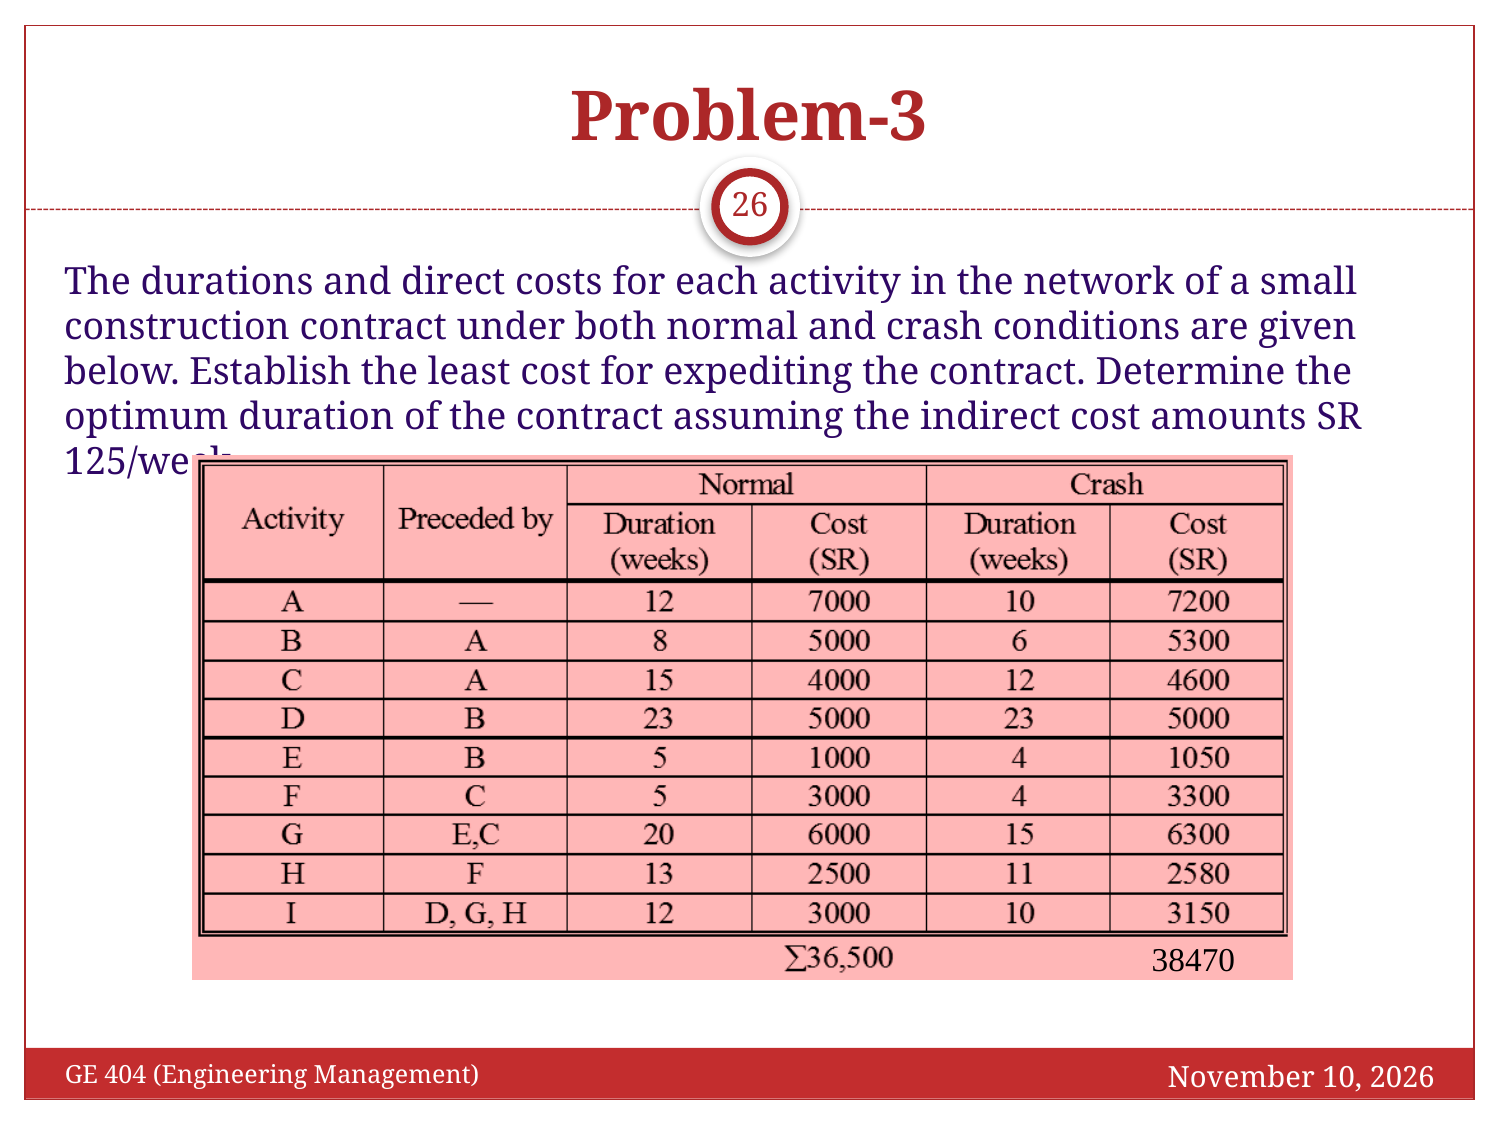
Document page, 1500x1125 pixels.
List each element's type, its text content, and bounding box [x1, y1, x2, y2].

slide_number 26 [712, 169, 788, 243]
text_box The durations and direct costs for each activity in the network of a small construction contract under both normal and crash conditions are given below. Establish the least cost for expediting the contract. Determine the optimum duration of the contract assuming the indirect cost amounts SR 125/week. [49, 250, 1437, 490]
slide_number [950, 1050, 1450, 1111]
title Problem-3 [49, 37, 1450, 162]
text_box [192, 454, 1338, 981]
footer GE 404 (Engineering Management) [50, 1051, 638, 1112]
